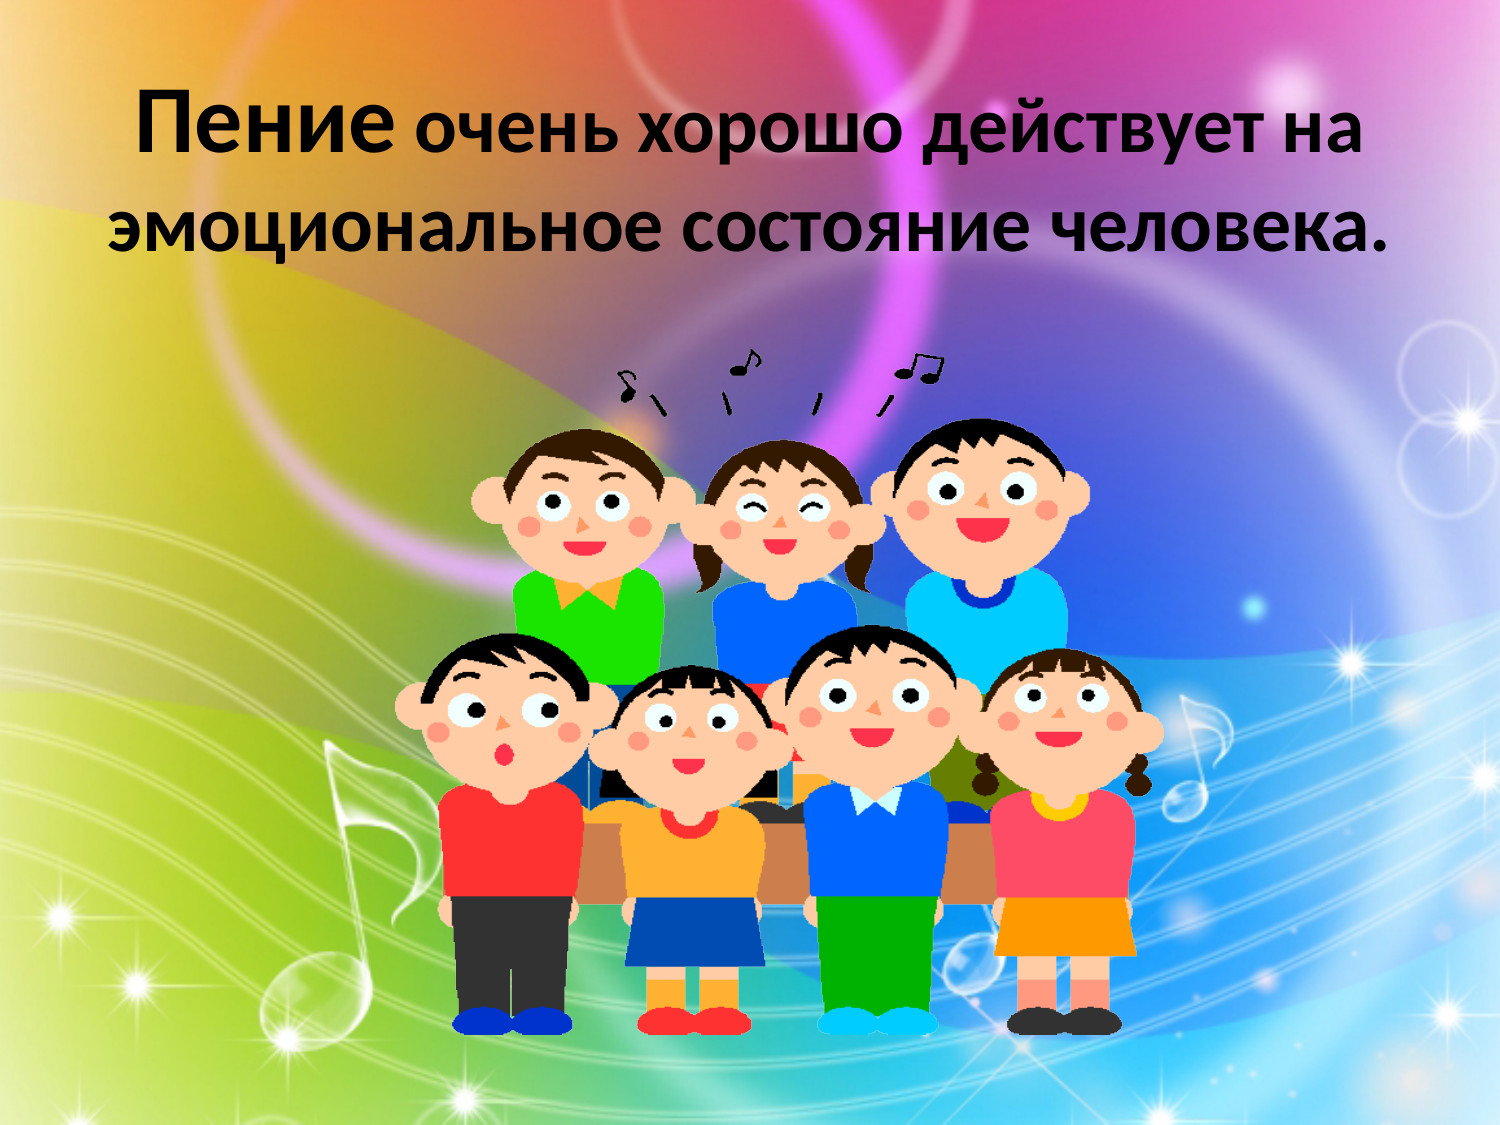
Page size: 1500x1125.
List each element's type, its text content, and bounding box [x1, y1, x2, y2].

title Пение очень хорошо действует на эмоциональное состояние человека. [75, 45, 1425, 374]
picture [0, 0, 1500, 1125]
